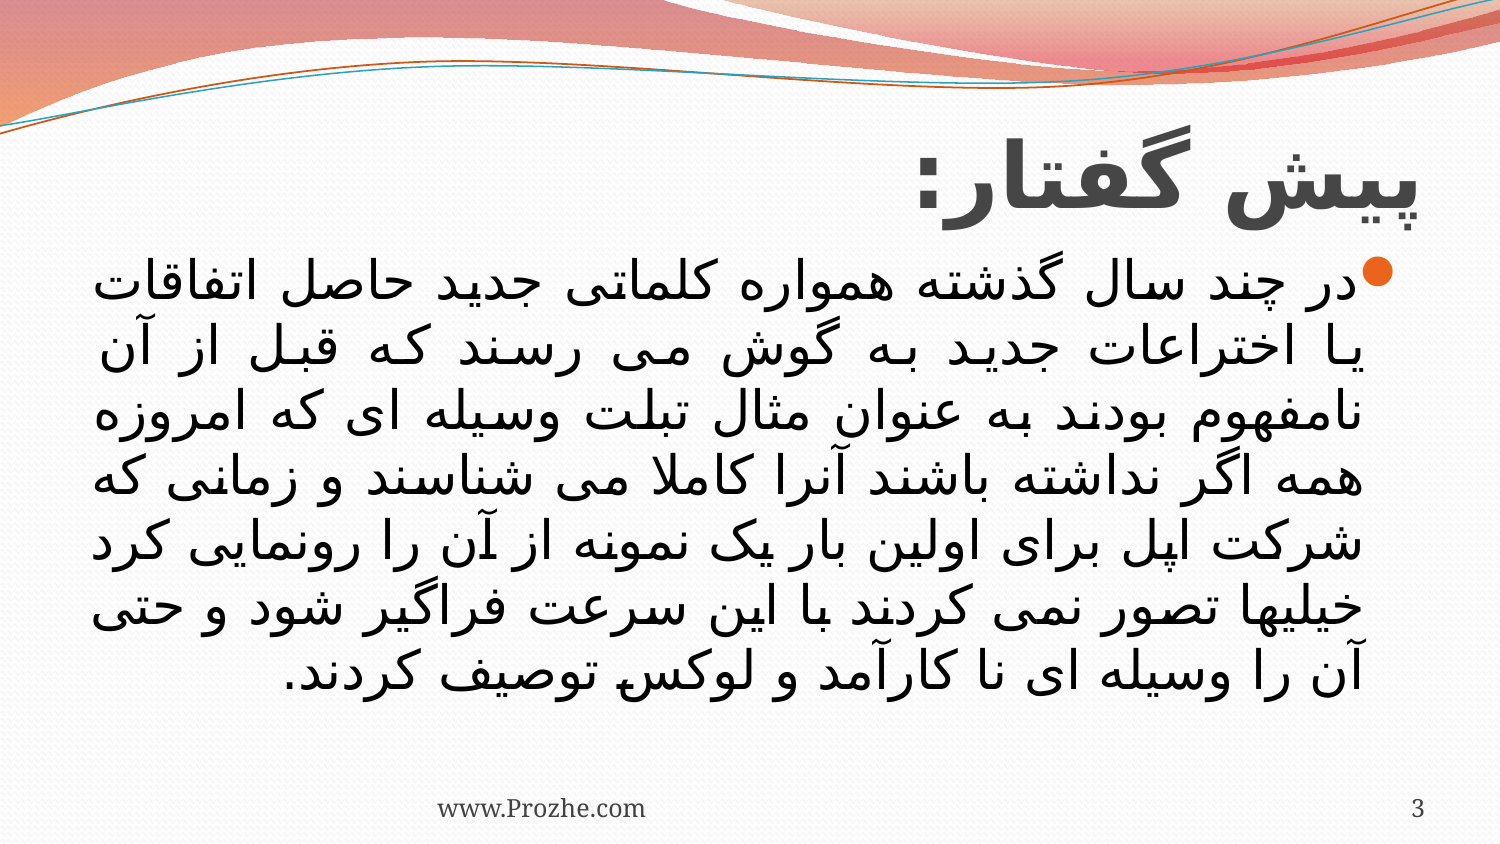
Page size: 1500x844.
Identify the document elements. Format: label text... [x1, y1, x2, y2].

footer www.Prozhe.com [437, 782, 988, 827]
title پيش گفتار: [75, 86, 1425, 228]
slide_number 3 [1299, 782, 1425, 827]
list در چند سال گذشته همواره کلماتی جدید حاصل اتفاقات یا اختراعات جدید به گوش می رسند که قبل از آن نامفهوم بودند به عنوان مثال تبلت وسیله ای که امروزه همه اگر نداشته باشند آنرا کاملا می شناسند و زمانی که شرکت اپل برای اولین بار یک نمونه از آن را رونمایی کرد خیلیها تصور نمی کردند با این سرعت فراگیر شود و حتی آن را وسیله ای نا کارآمد و لوکس توصیف کردند. [75, 238, 1425, 779]
